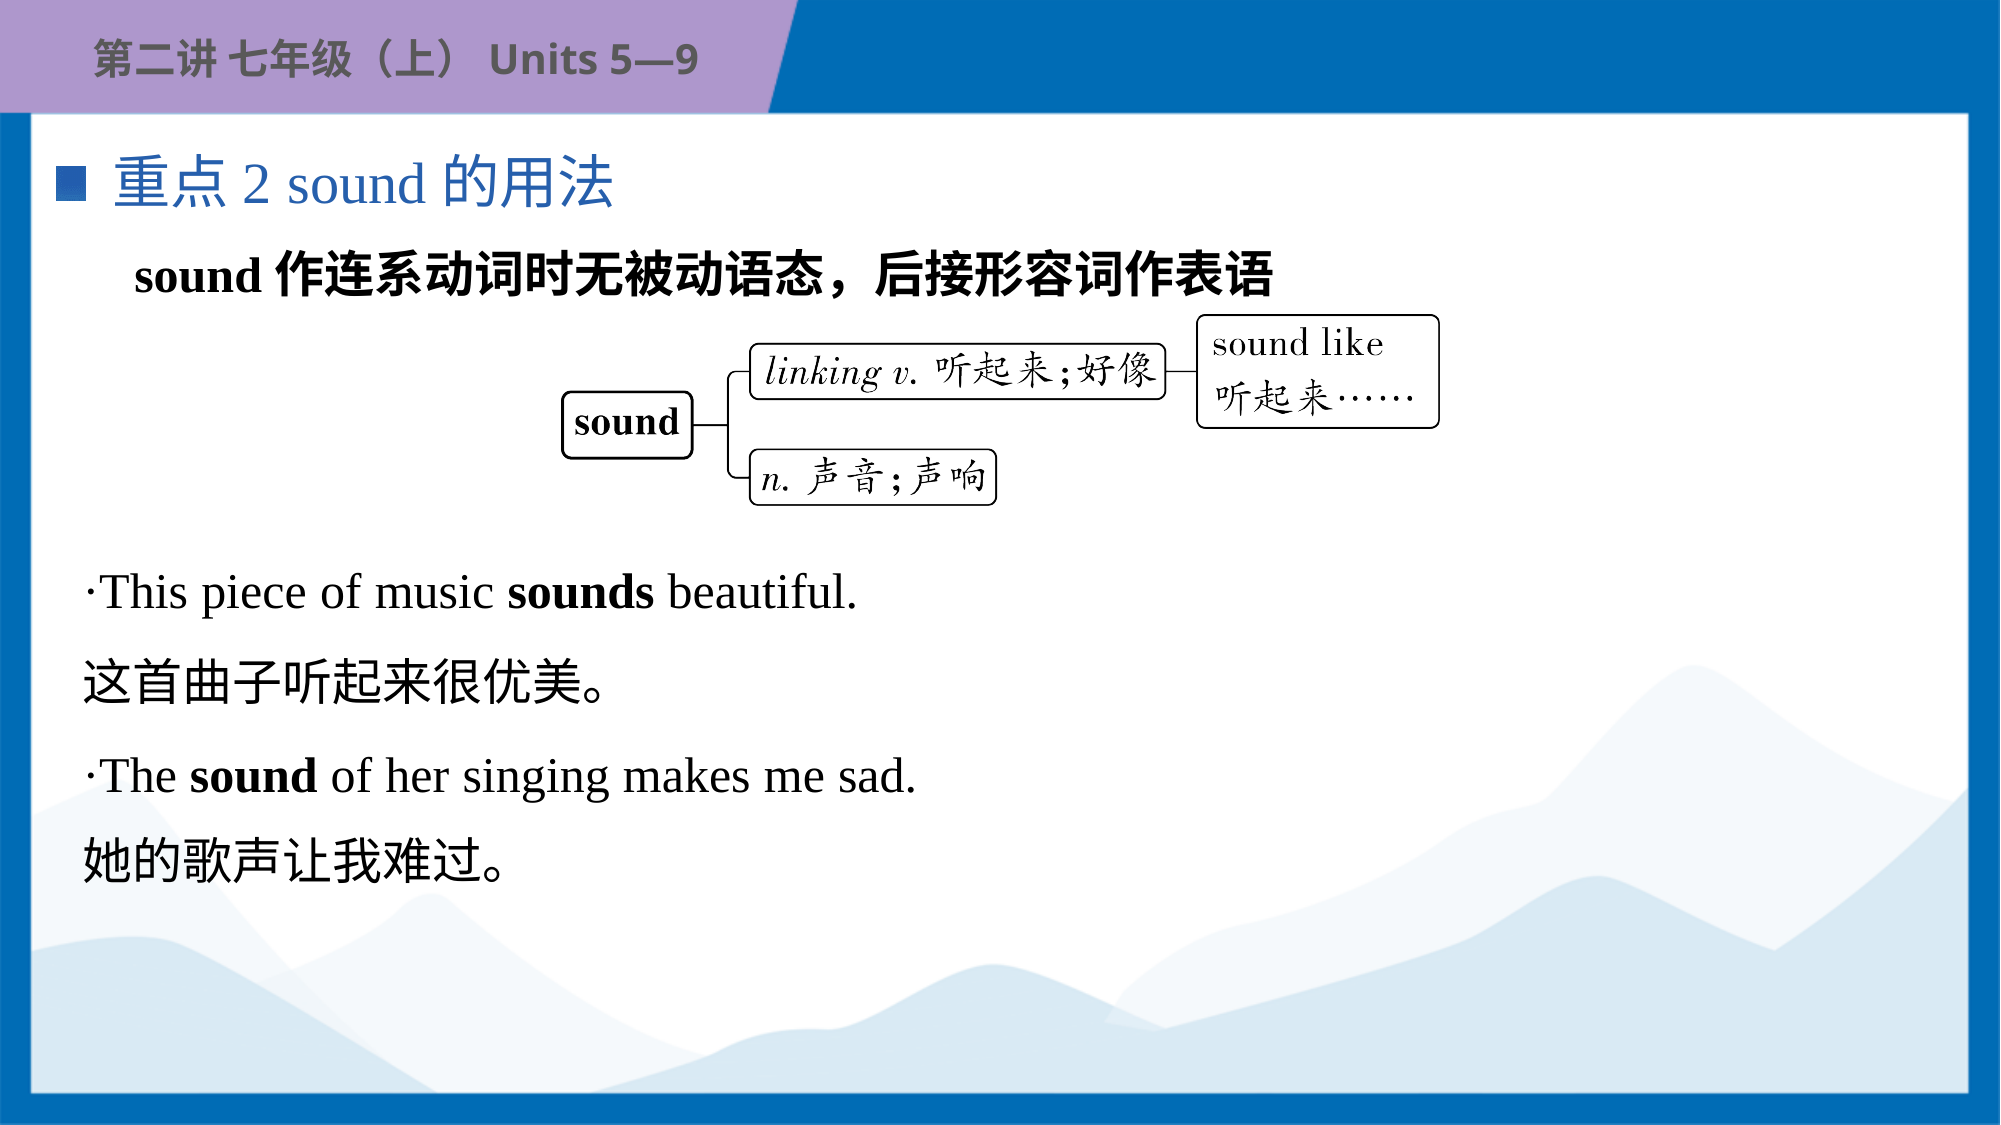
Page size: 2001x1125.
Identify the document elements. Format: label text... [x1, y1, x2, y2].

text_box ·This piece of music sounds beautiful. 这首曲子听起来很优美。 ·The sound of her singing makes me sad. 她的歌声让我难过。 [82, 527, 1917, 881]
picture [0, 0, 2000, 1125]
text_box 重点2 sound的用法 [112, 144, 1917, 214]
text_box sound作连系动词时无被动语态，后接形容词作表语 [82, 214, 1917, 293]
